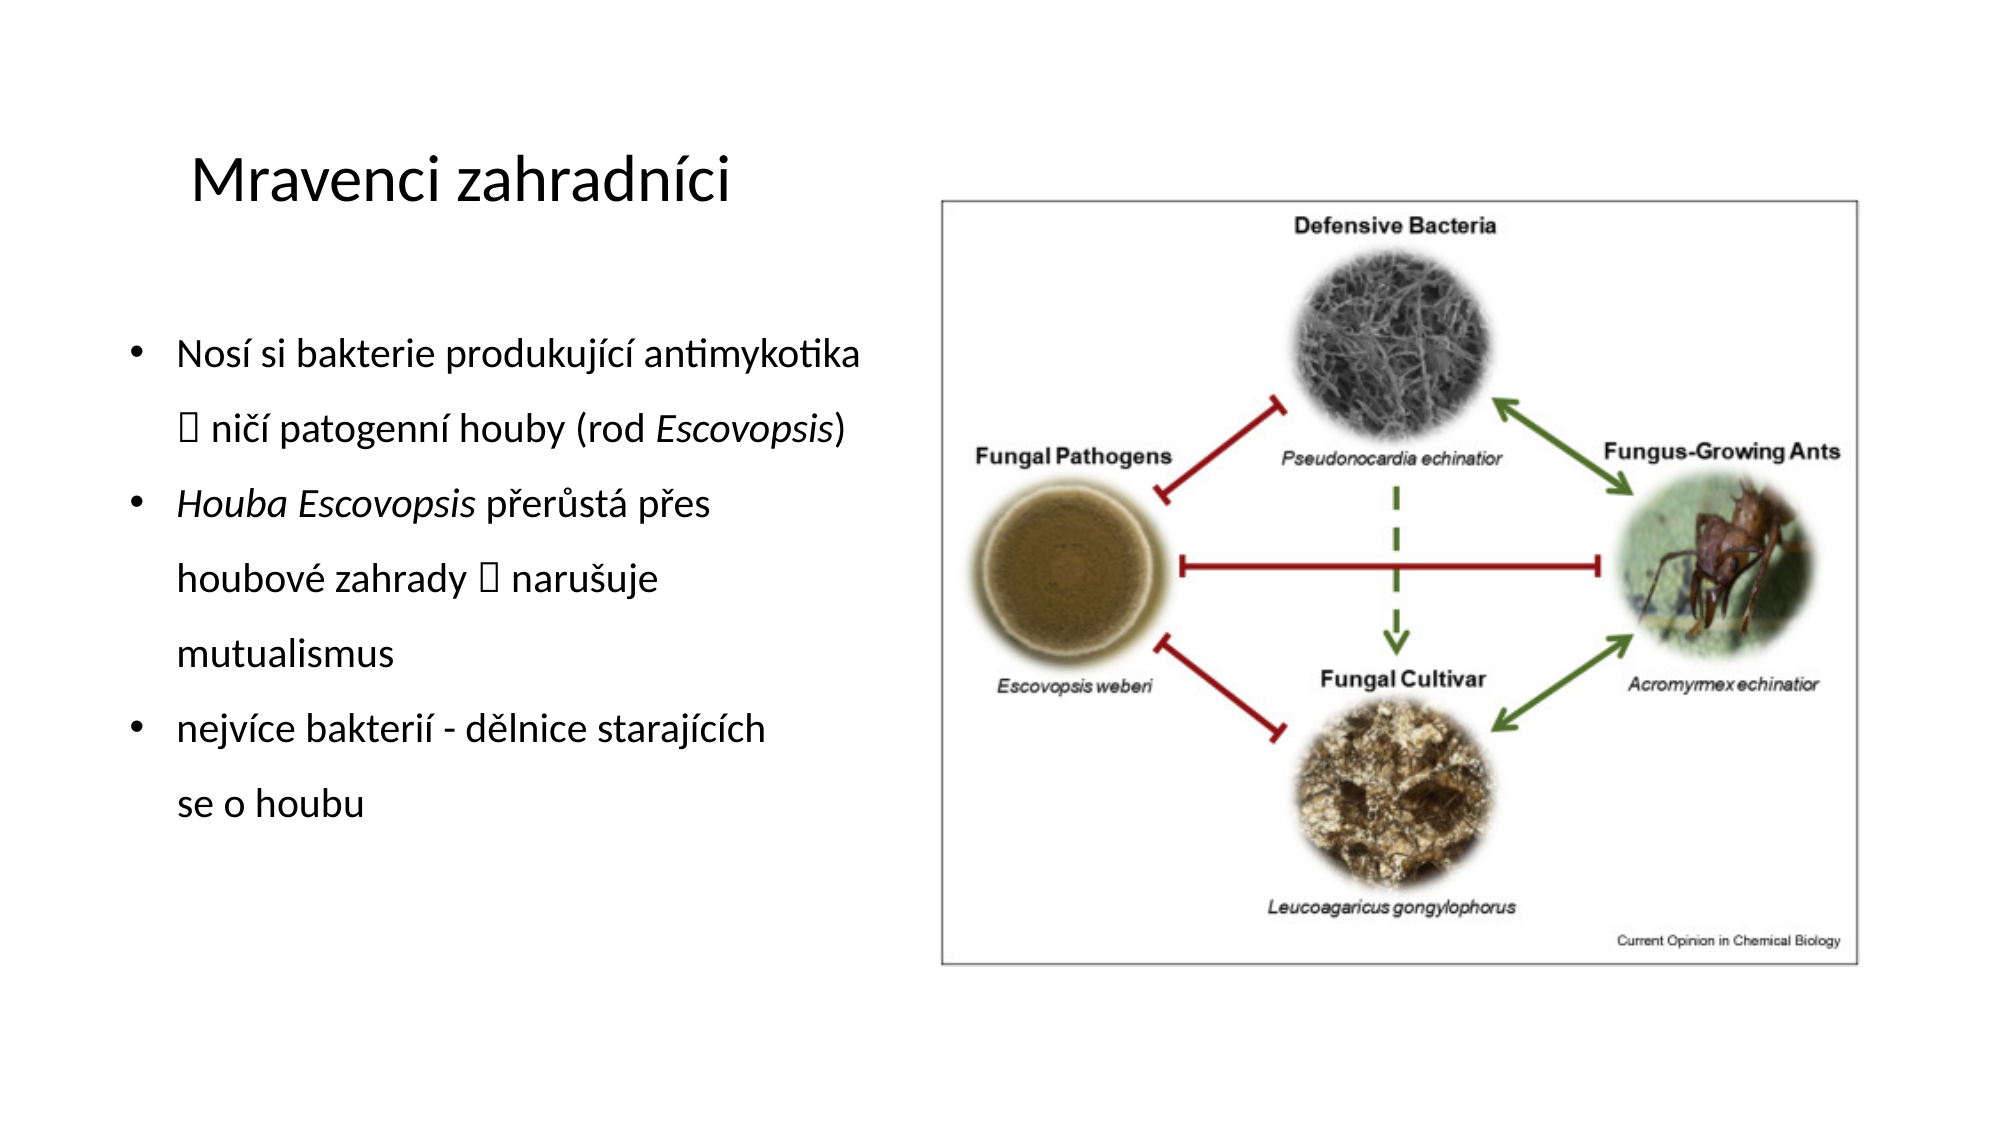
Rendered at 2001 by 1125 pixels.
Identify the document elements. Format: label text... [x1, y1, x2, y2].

picture [939, 199, 1861, 967]
text_box Nosí si bakterie produkující antimykotika  ničí patogenní houby (rod Escovopsis) Houba Escovopsis přerůstá přes houbové zahrady  narušuje mutualismus nejvíce bakterií - dělnice starajících se o houbu [114, 293, 880, 834]
text_box Mravenci zahradníci [175, 127, 1025, 223]
